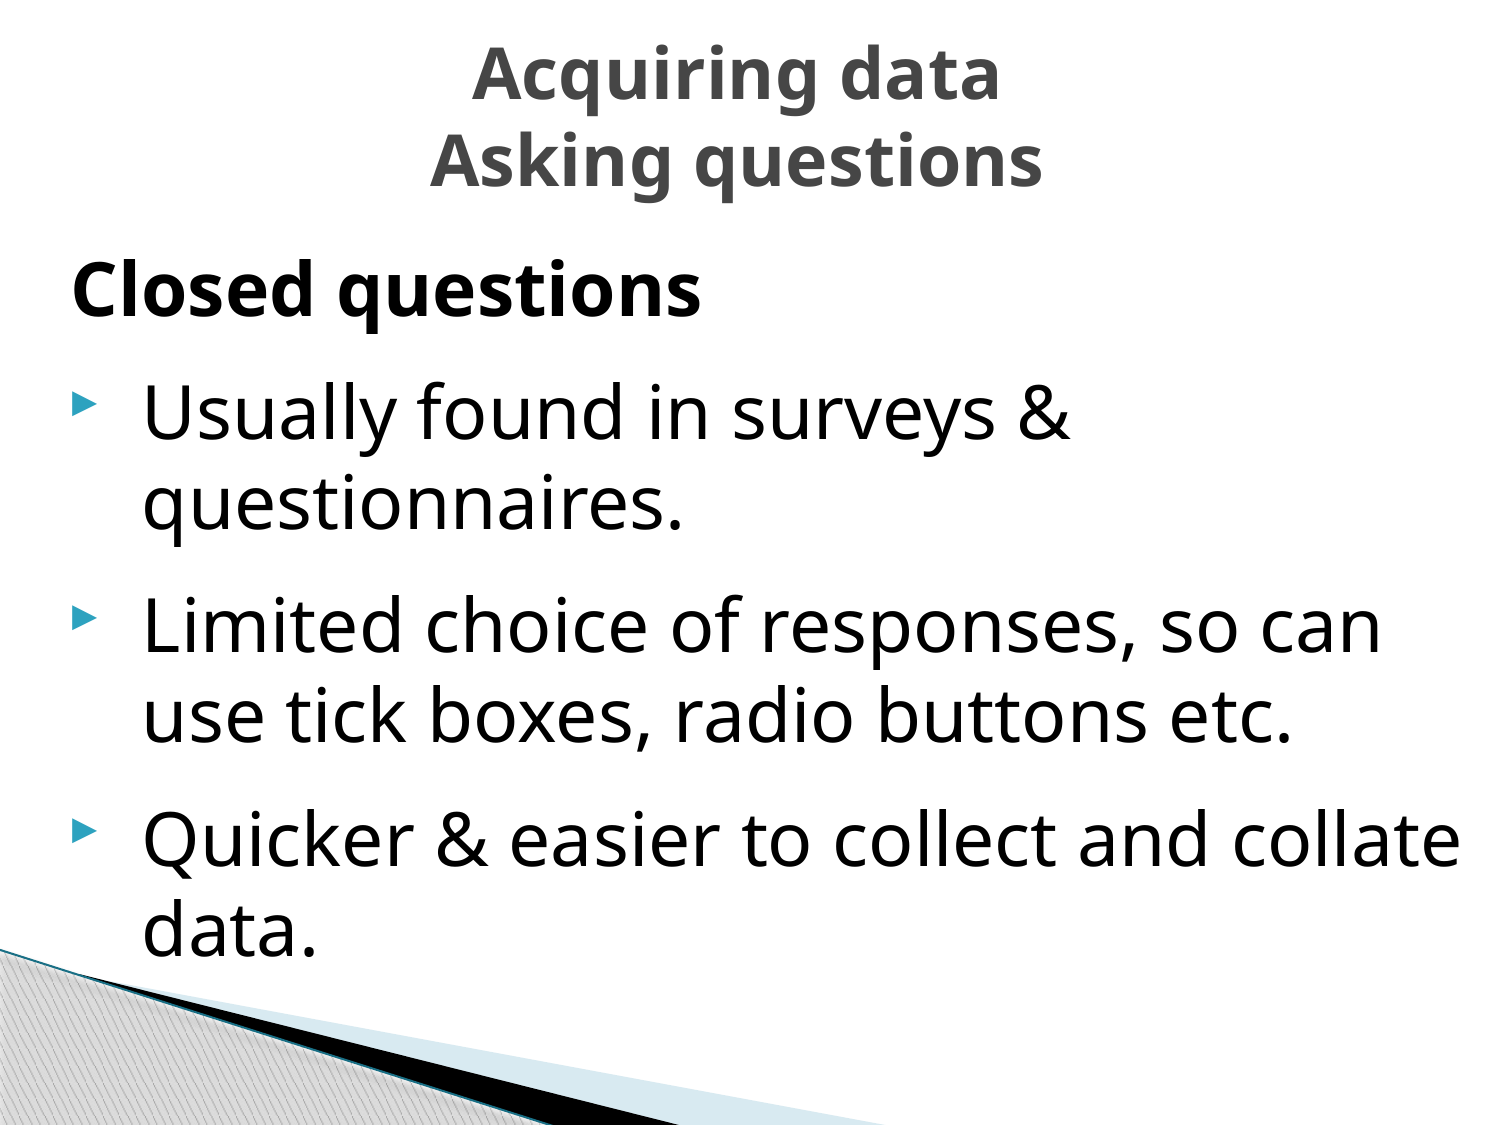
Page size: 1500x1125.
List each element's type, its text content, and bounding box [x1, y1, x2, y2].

title Acquiring data Asking questions [100, 20, 1376, 209]
list Closed questions Usually found in surveys & questionnaires. Limited choice of responses, so can use tick boxes, radio buttons etc. Quicker & easier to collect and collate data. [53, 233, 1483, 1120]
